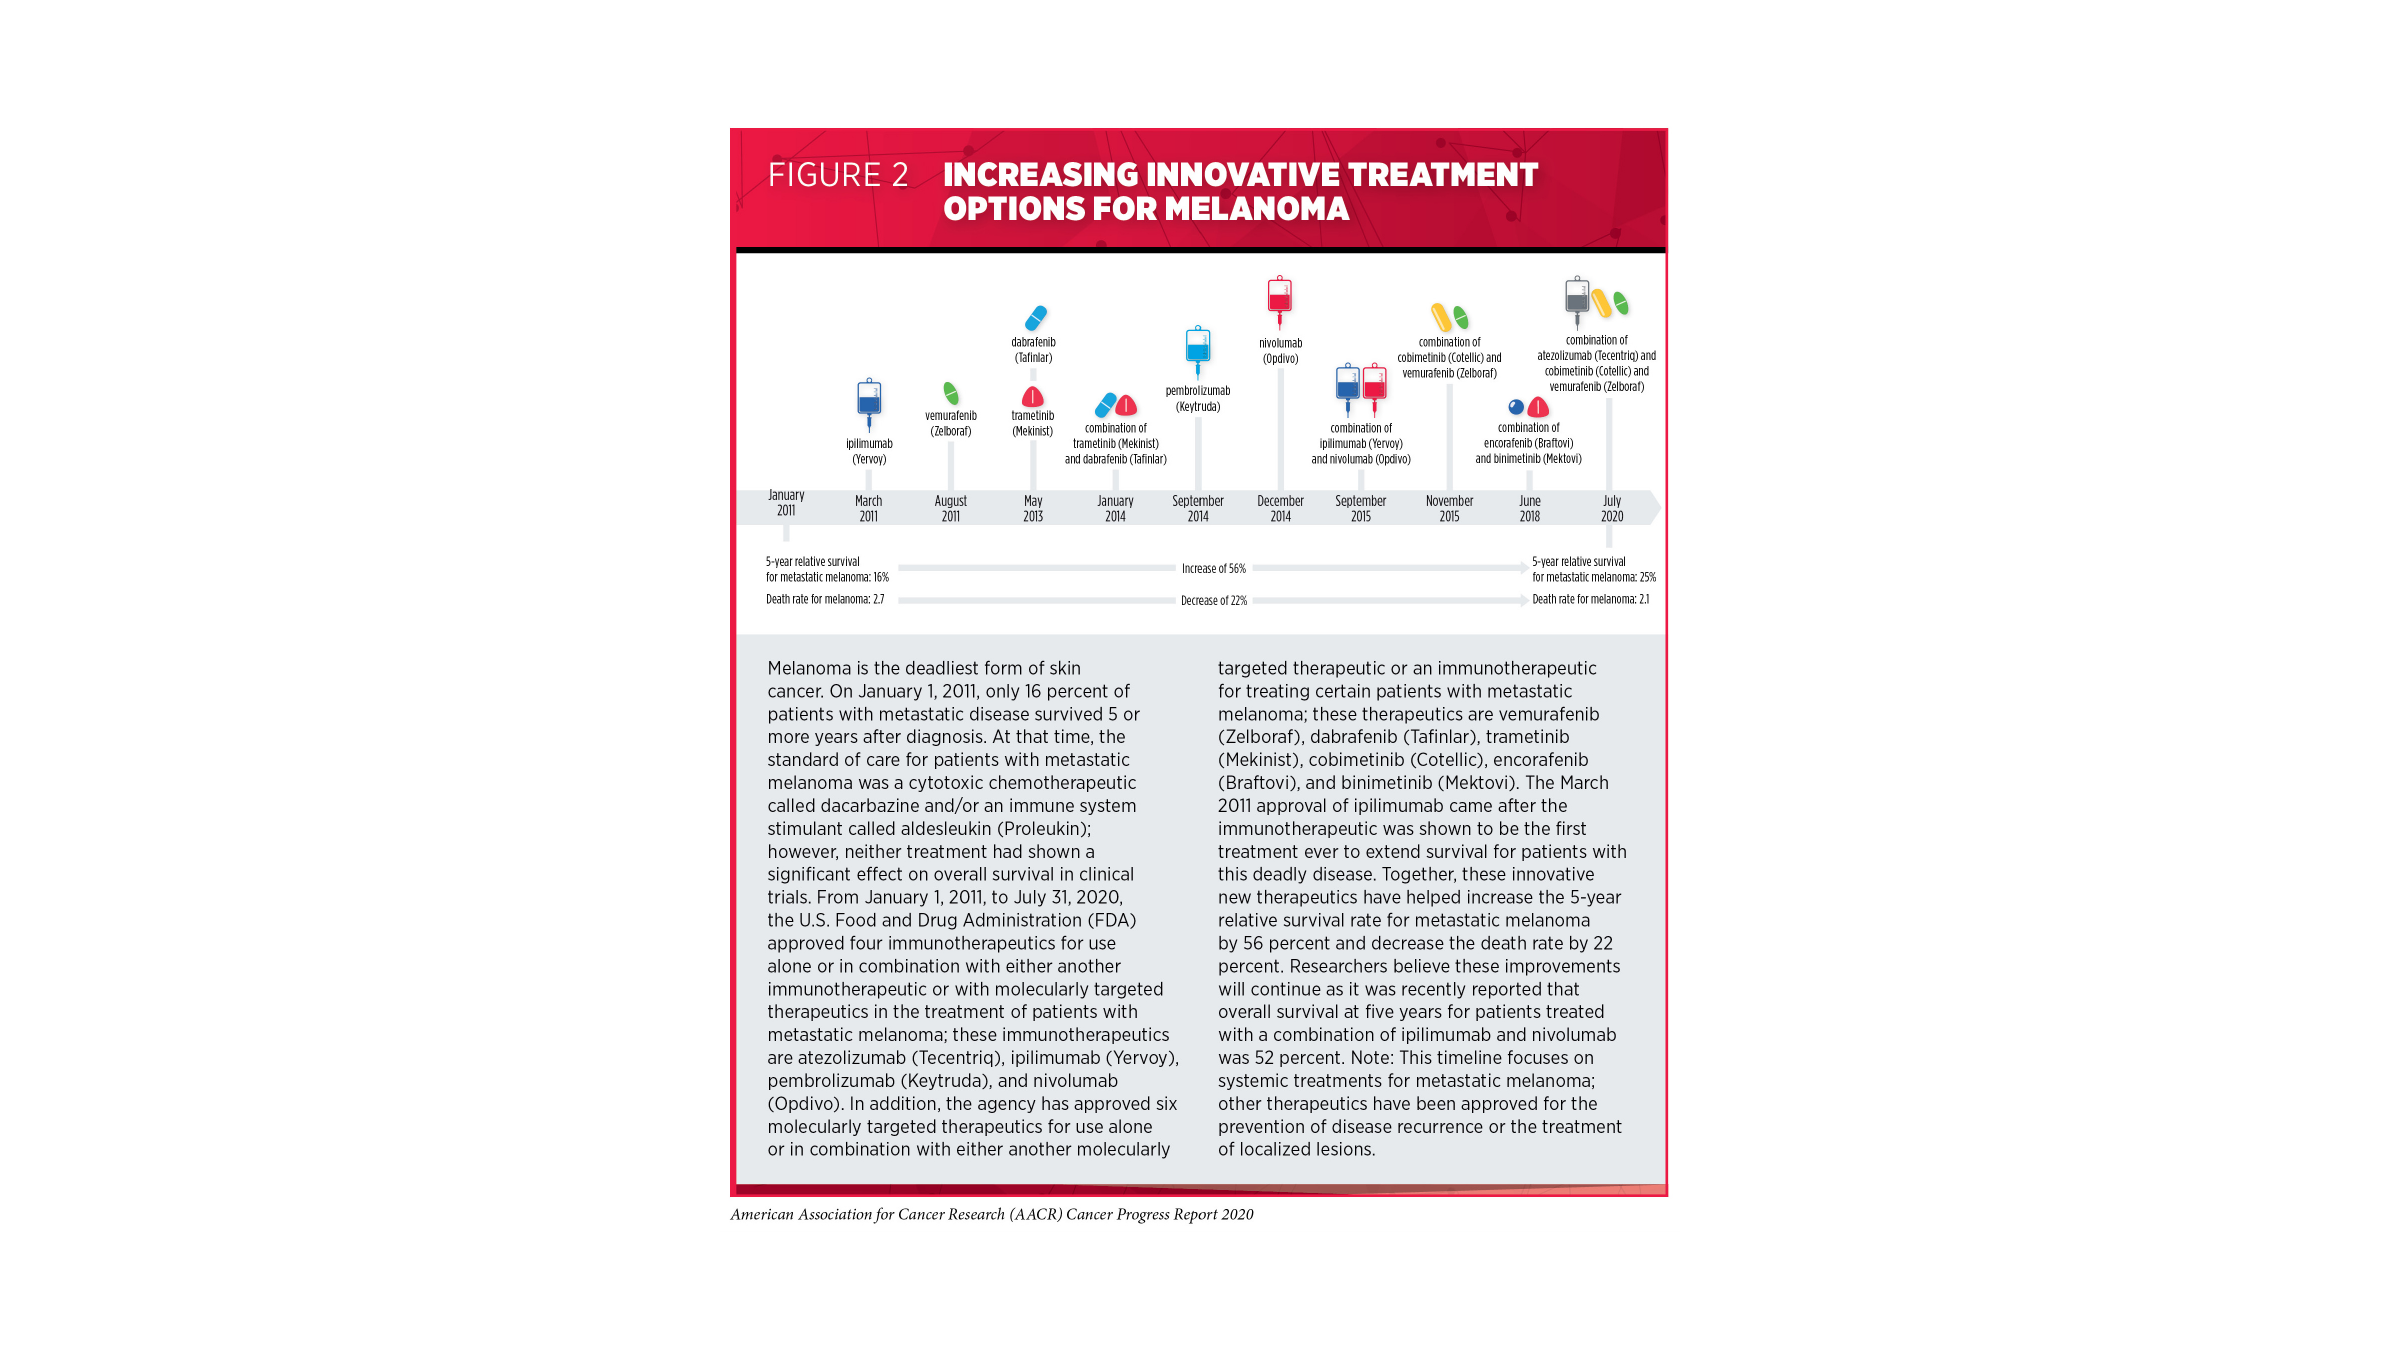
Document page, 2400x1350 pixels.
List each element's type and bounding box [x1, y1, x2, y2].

picture [720, 118, 1680, 1232]
